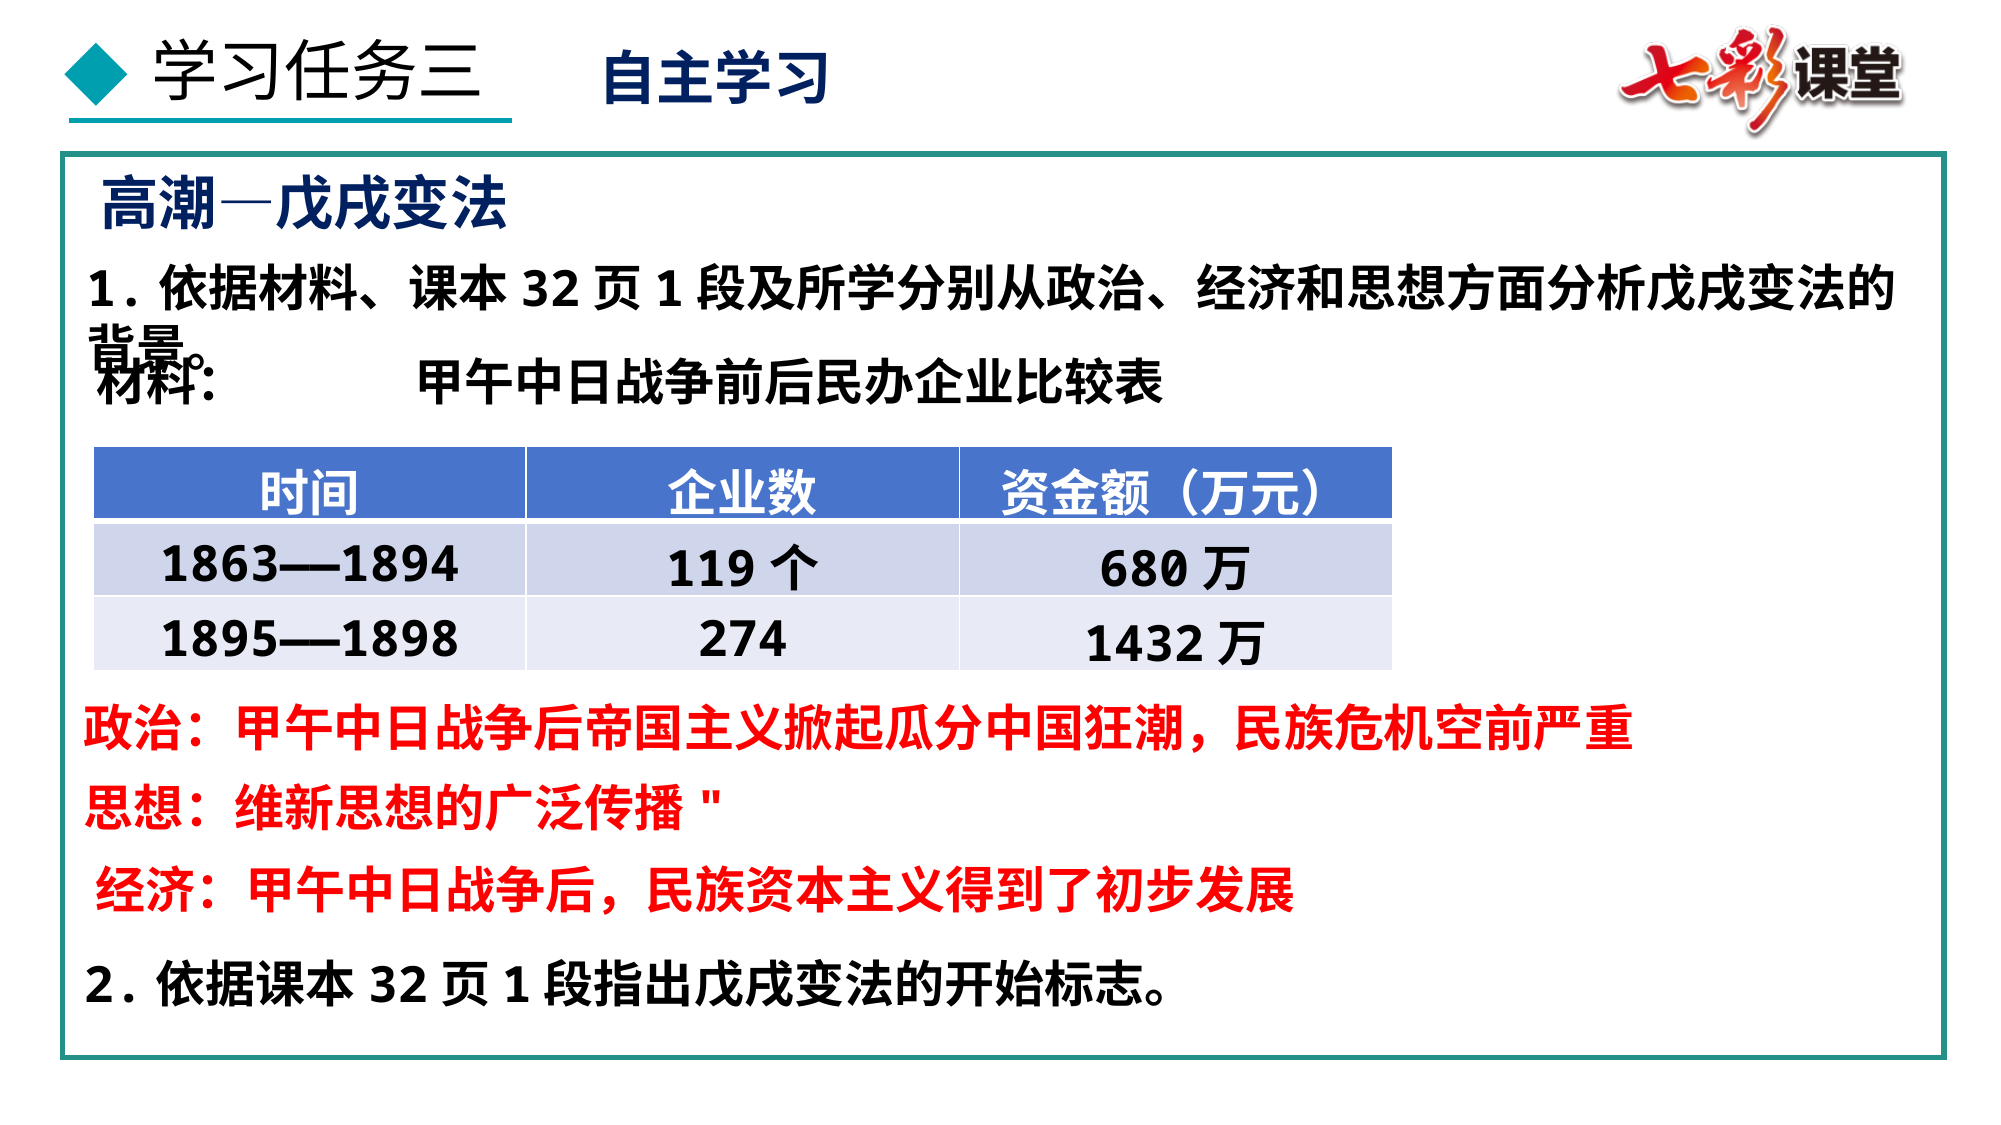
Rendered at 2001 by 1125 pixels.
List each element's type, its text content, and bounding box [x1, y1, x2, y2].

table_cell 1863——1894 [94, 524, 525, 595]
text_box 思想：维新思想的广泛传播" [69, 769, 823, 845]
table_cell 119个 [527, 524, 959, 595]
picture [1614, 20, 1911, 140]
text_box 材料： [81, 342, 262, 418]
text_box 高潮—戊戌变法 [86, 158, 524, 244]
table_header 时间 [94, 447, 525, 518]
table_cell 680万 [960, 524, 1392, 595]
text_box 甲午中日战争前后民办企业比较表 [399, 342, 1180, 418]
text_box 经济：甲午中日战争后，民族资本主义得到了初步发展 [80, 850, 1311, 926]
text_box 自主学习 [583, 33, 847, 119]
table_header 资金额（万元） [960, 447, 1392, 518]
table_cell 1895——1898 [94, 597, 525, 670]
text_box 政治：甲午中日战争后帝国主义掀起瓜分中国狂潮，民族危机空前严重 [69, 688, 1718, 764]
text_box 2.依据课本32页1段指出戊戌变法的开始标志。 [69, 944, 1912, 1020]
text_box 1.依据材料、课本32页1段及所学分别从政治、经济和思想方面分析戊戌变法的背景。 [71, 249, 1943, 384]
table_header 企业数 [527, 447, 959, 518]
table_cell 274 [527, 597, 959, 670]
table_cell 1432万 [960, 597, 1392, 670]
